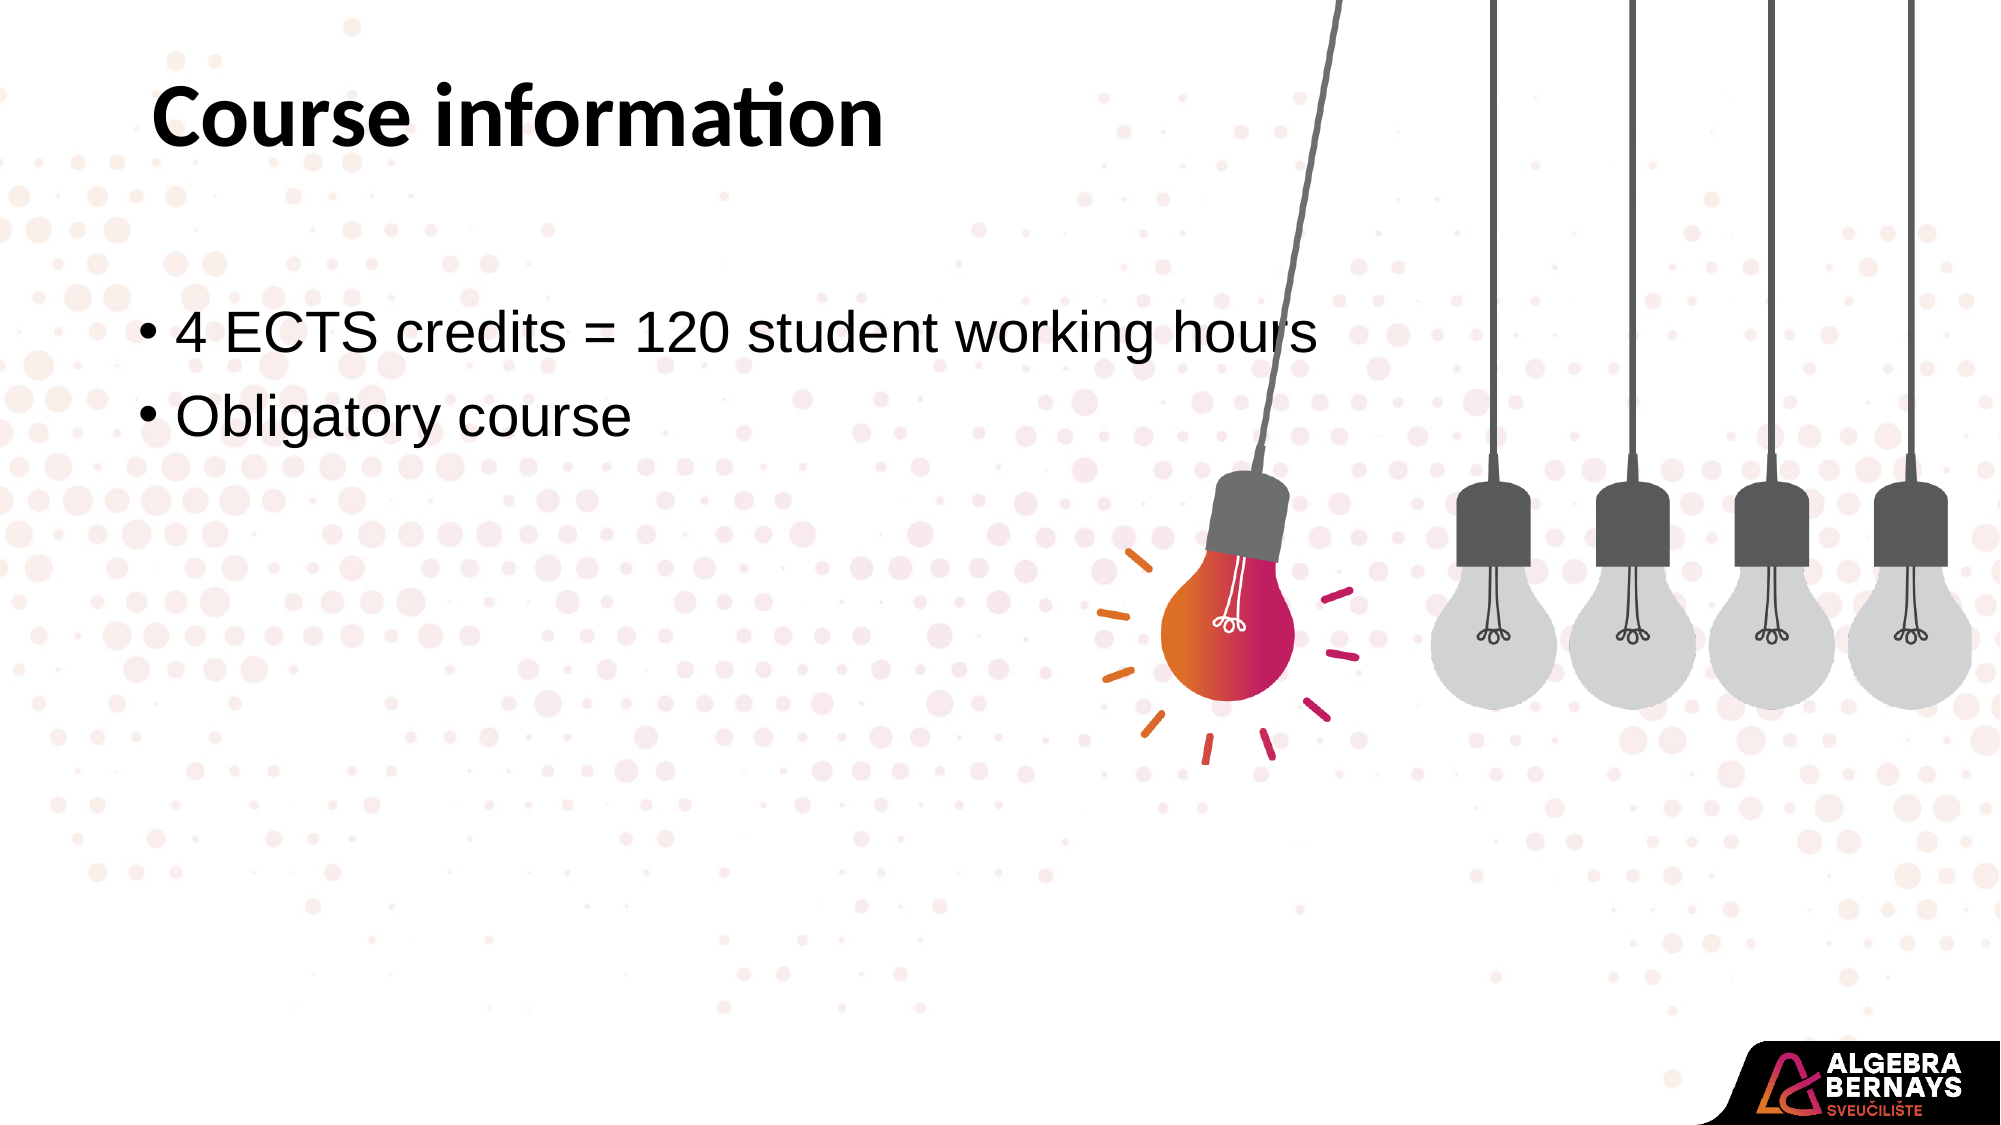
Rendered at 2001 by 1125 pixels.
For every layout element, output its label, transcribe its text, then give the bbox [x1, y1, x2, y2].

text_box 4 ECTS credits = 120 student working hours Obligatory course [123, 294, 1849, 1009]
text_box Course information [137, 59, 1096, 278]
picture [0, 0, 2000, 1125]
